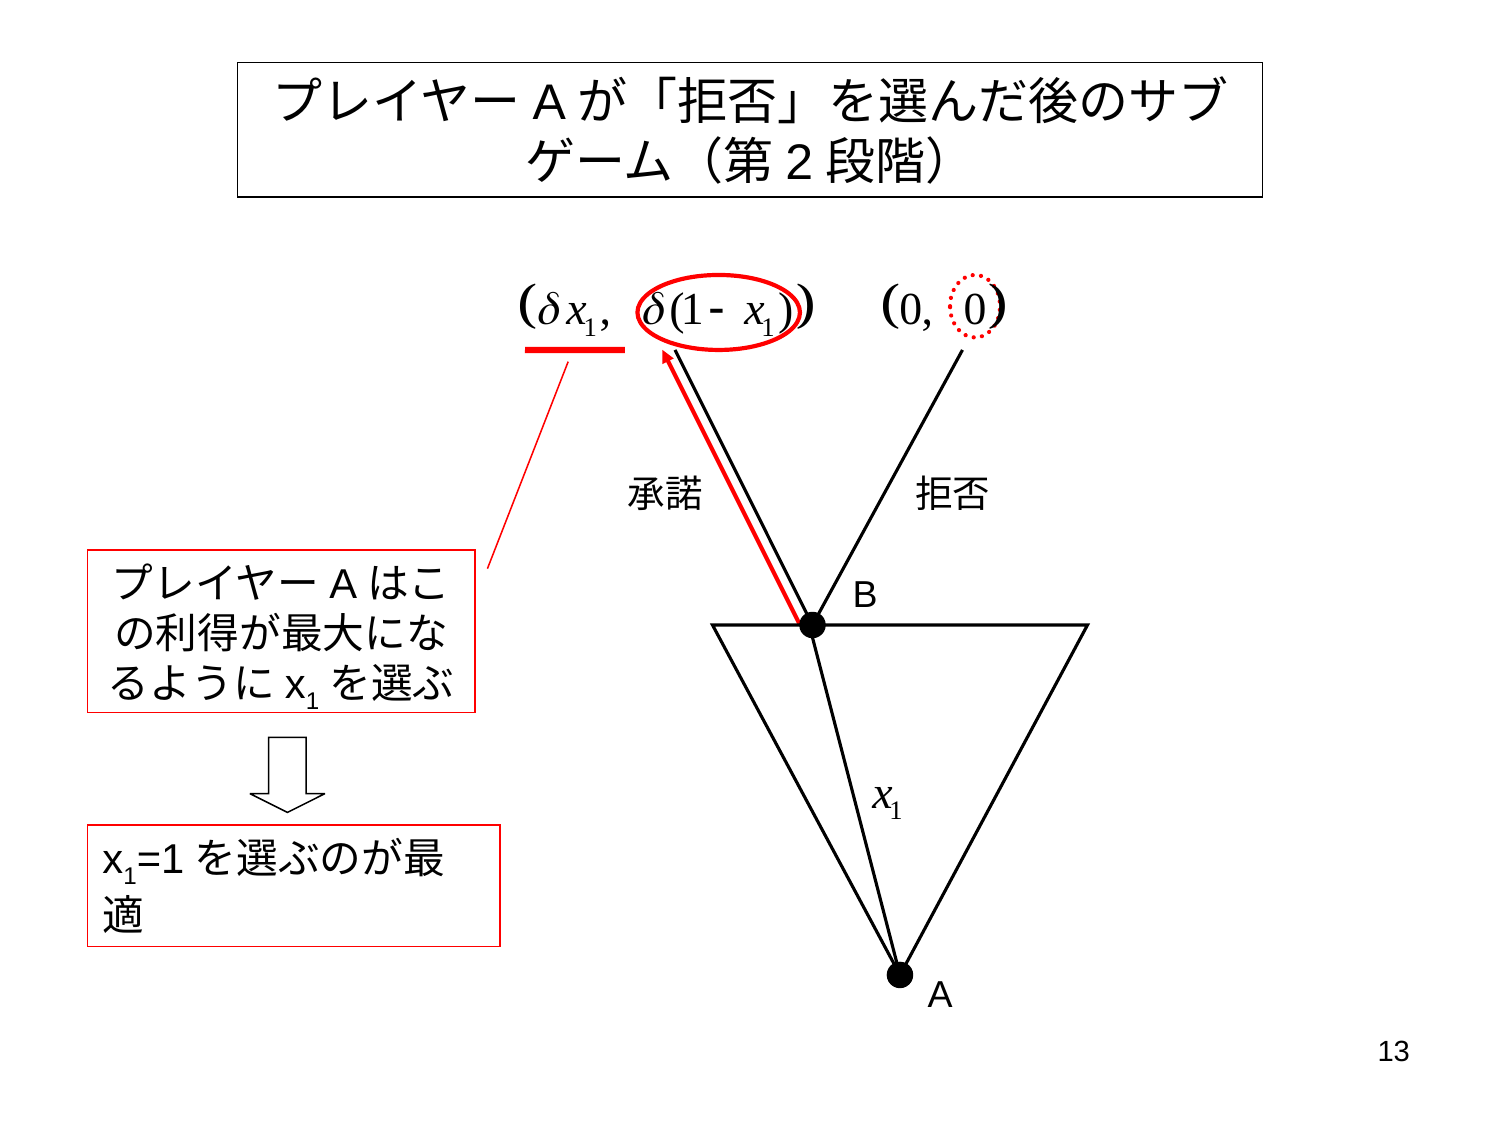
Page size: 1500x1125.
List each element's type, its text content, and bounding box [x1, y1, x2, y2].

text_box プレイヤーAが「拒否」を選んだ後のサブゲーム（第2段階） [237, 62, 1263, 198]
text_box [249, 737, 325, 813]
slide_number 13 [1074, 1024, 1426, 1103]
text_box A [912, 962, 968, 1023]
text_box プレイヤーAはこの利得が最大になるようにx1を選ぶ [87, 549, 475, 713]
text_box 拒否 [900, 462, 1005, 523]
text_box B [837, 562, 893, 623]
text_box [887, 962, 912, 988]
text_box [862, 762, 909, 830]
text_box x1=1を選ぶのが最適 [87, 824, 500, 947]
text_box [662, 360, 800, 624]
text_box [800, 612, 826, 638]
text_box 承諾 [612, 462, 718, 523]
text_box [874, 274, 1013, 351]
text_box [512, 274, 822, 351]
text_box [712, 624, 1088, 964]
